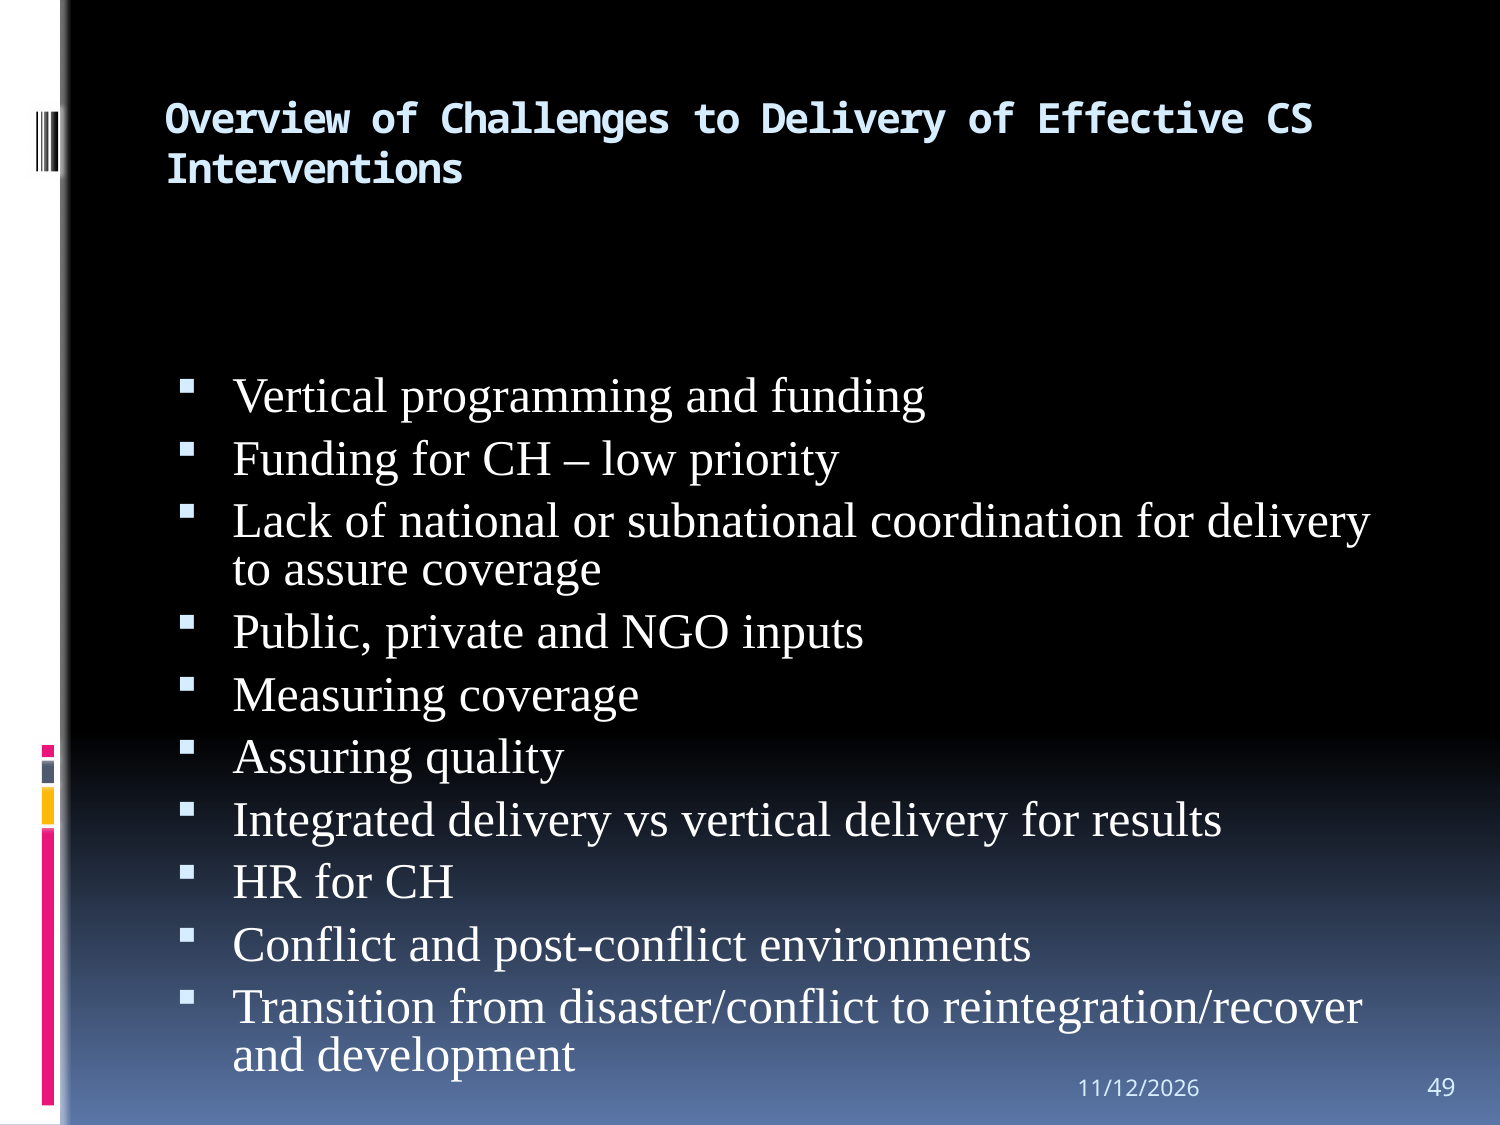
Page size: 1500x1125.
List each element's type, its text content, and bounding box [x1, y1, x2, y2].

title Overview of Challenges to Delivery of Effective CS Interventions [150, 83, 1425, 234]
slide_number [1062, 1052, 1412, 1113]
list Vertical programming and funding Funding for CH – low priority Lack of national or subnational coordination for delivery to assure coverage Public, private and NGO inputs Measuring coverage Assuring quality Integrated delivery vs vertical delivery for results HR for CH Conflict and post-conflict environments Transition from disaster/conflict to reintegration/recover and development [150, 292, 1425, 1043]
slide_number 49 [1412, 1052, 1488, 1113]
